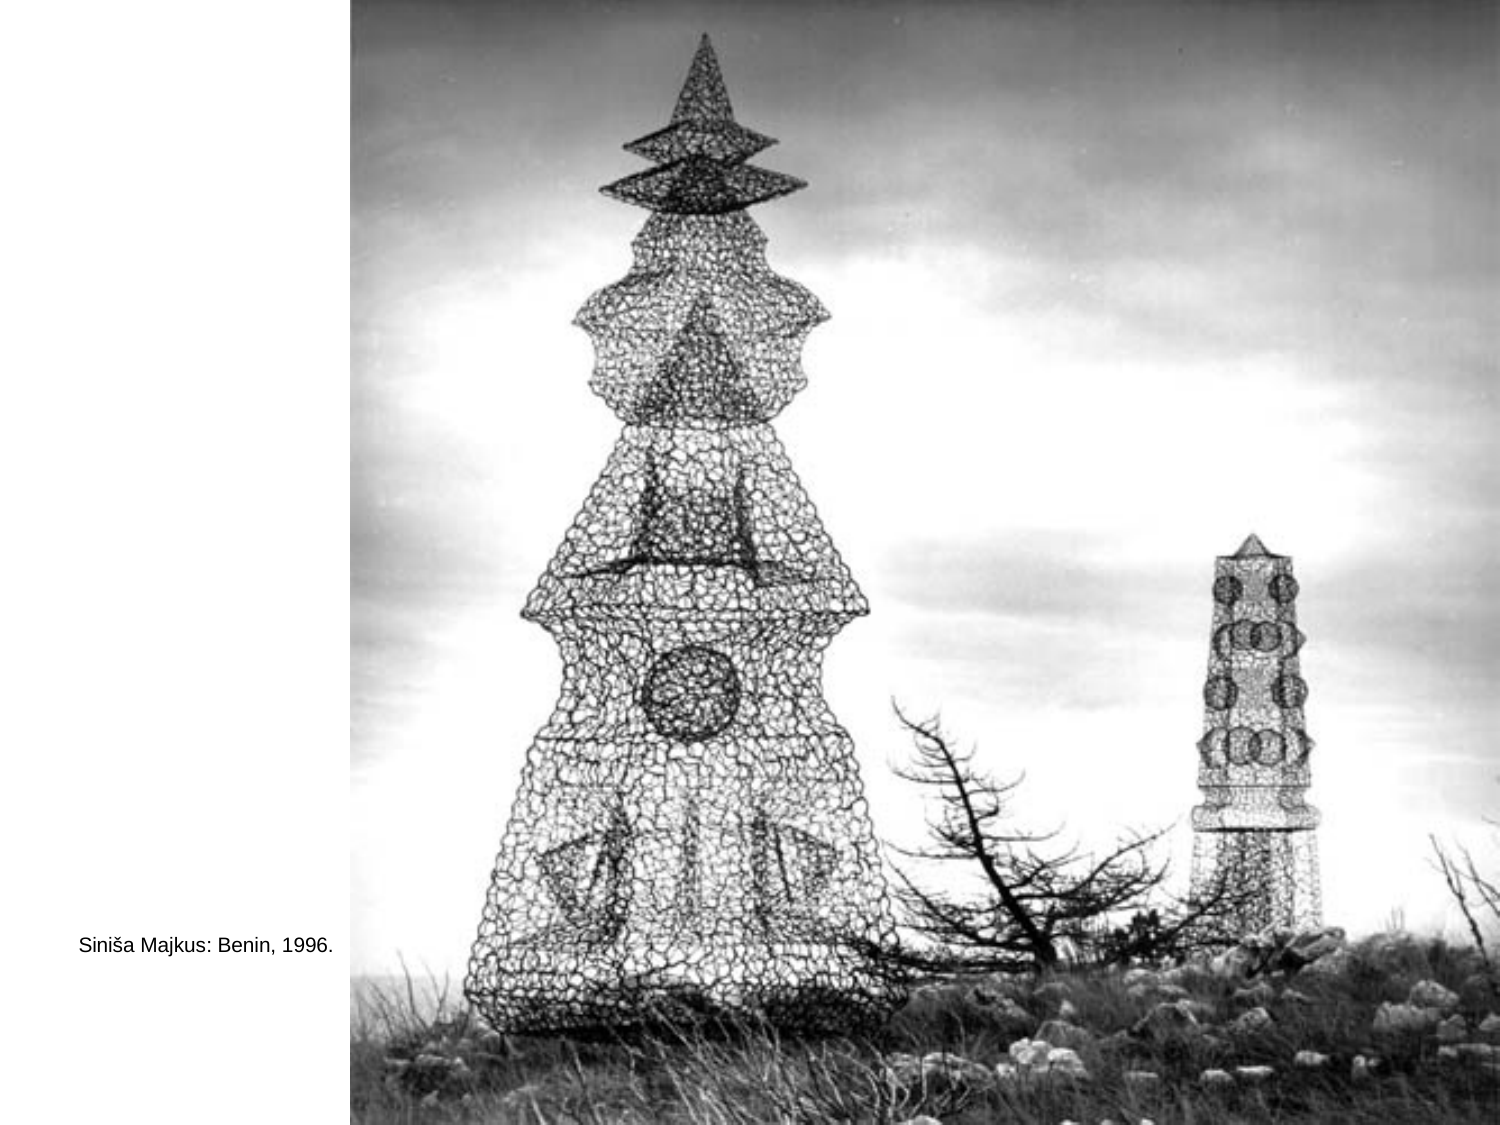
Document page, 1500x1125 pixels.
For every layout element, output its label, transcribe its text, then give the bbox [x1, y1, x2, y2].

title Siniša Majkus: Benin, 1996. [62, 924, 343, 963]
picture [349, 0, 1500, 1125]
